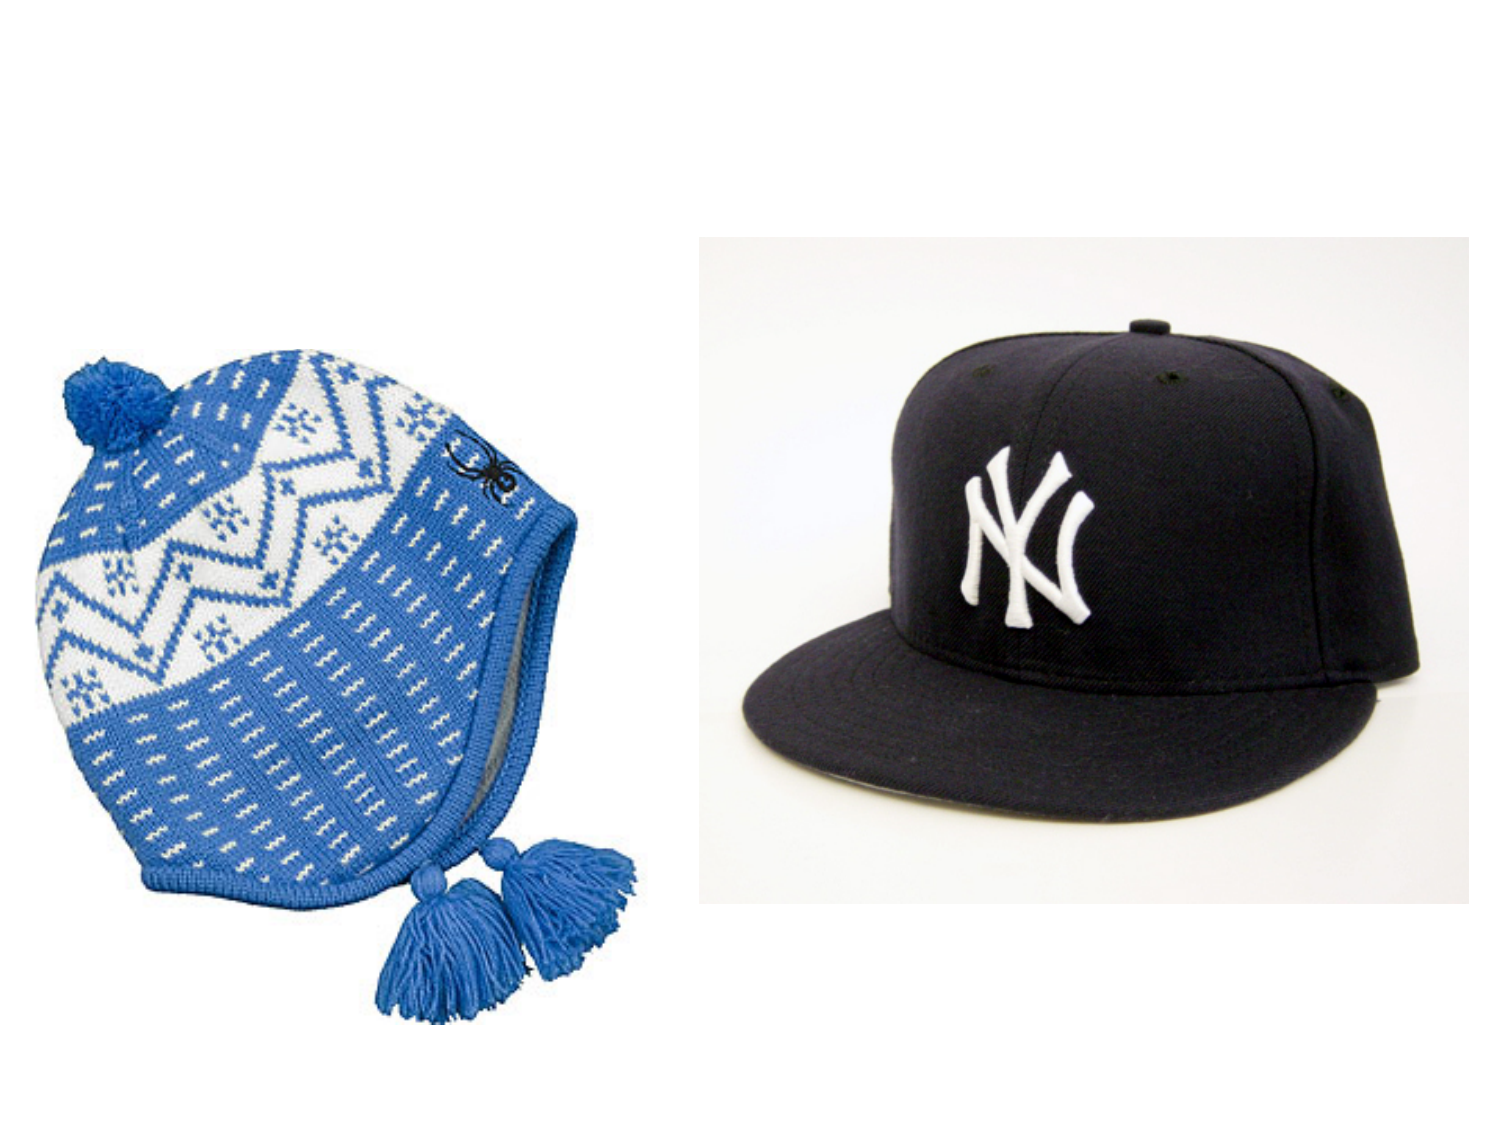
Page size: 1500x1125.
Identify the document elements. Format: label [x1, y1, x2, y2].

picture [0, 349, 676, 1026]
picture [699, 237, 1469, 904]
